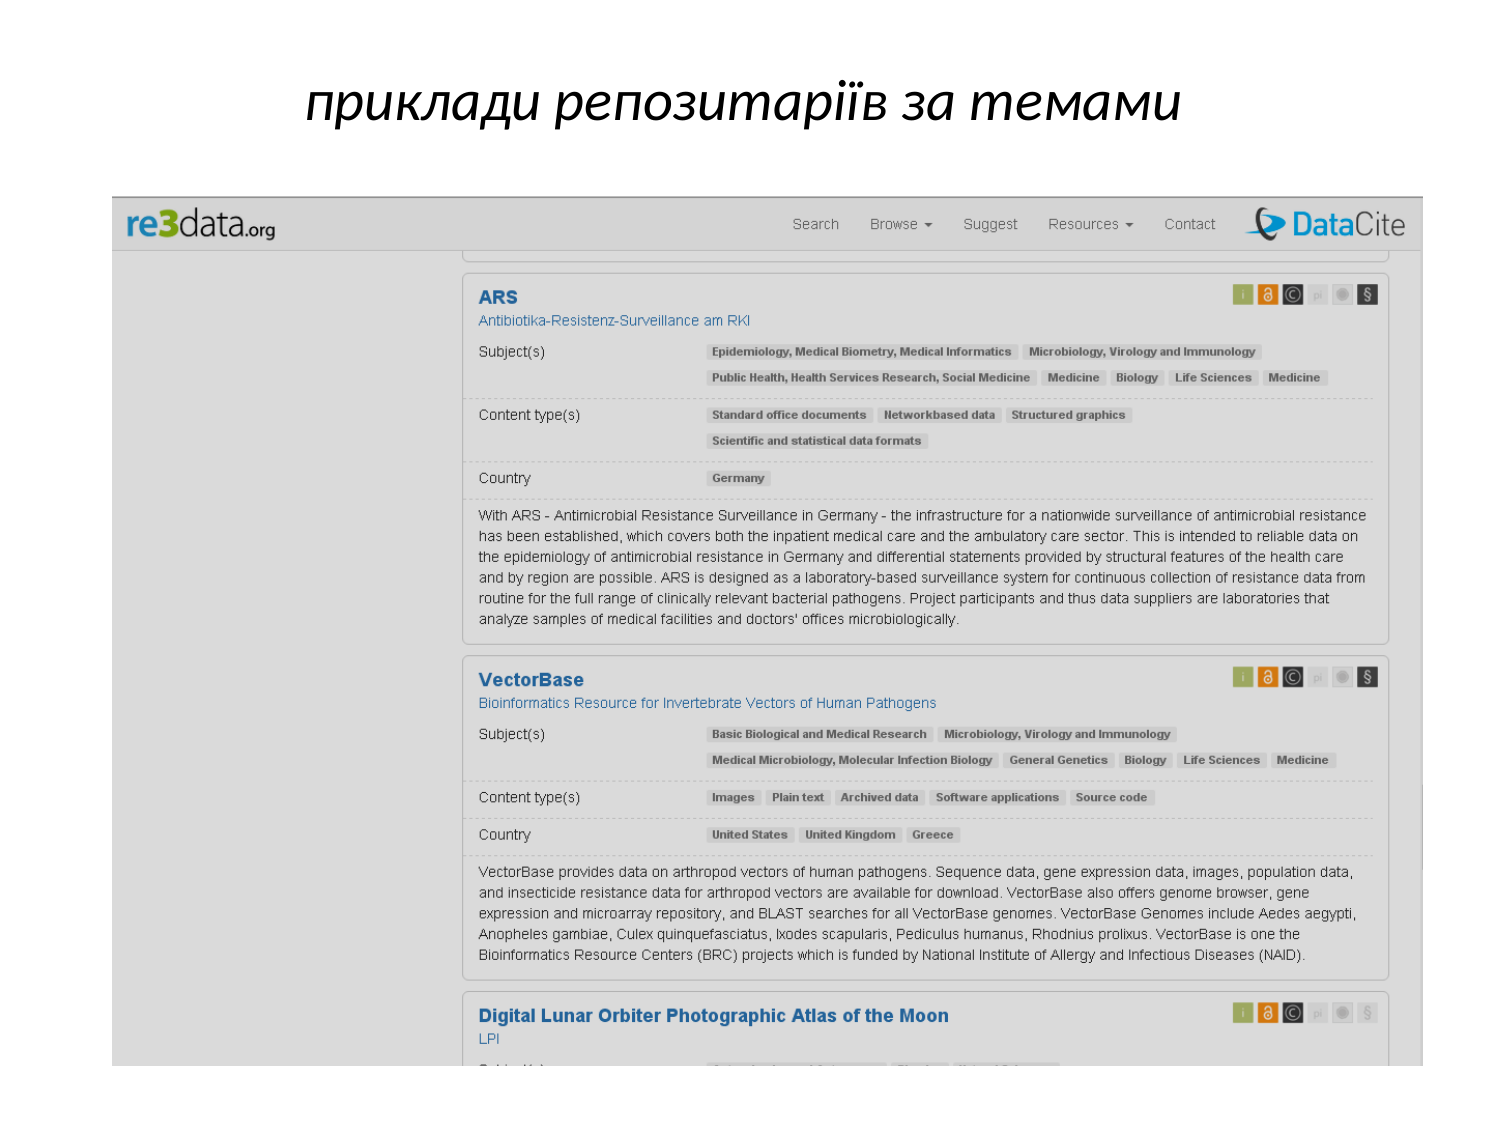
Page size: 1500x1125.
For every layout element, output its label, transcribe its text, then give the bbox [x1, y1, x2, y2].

title приклади репозитаріїв за темами [75, 45, 1425, 149]
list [111, 195, 1424, 1067]
